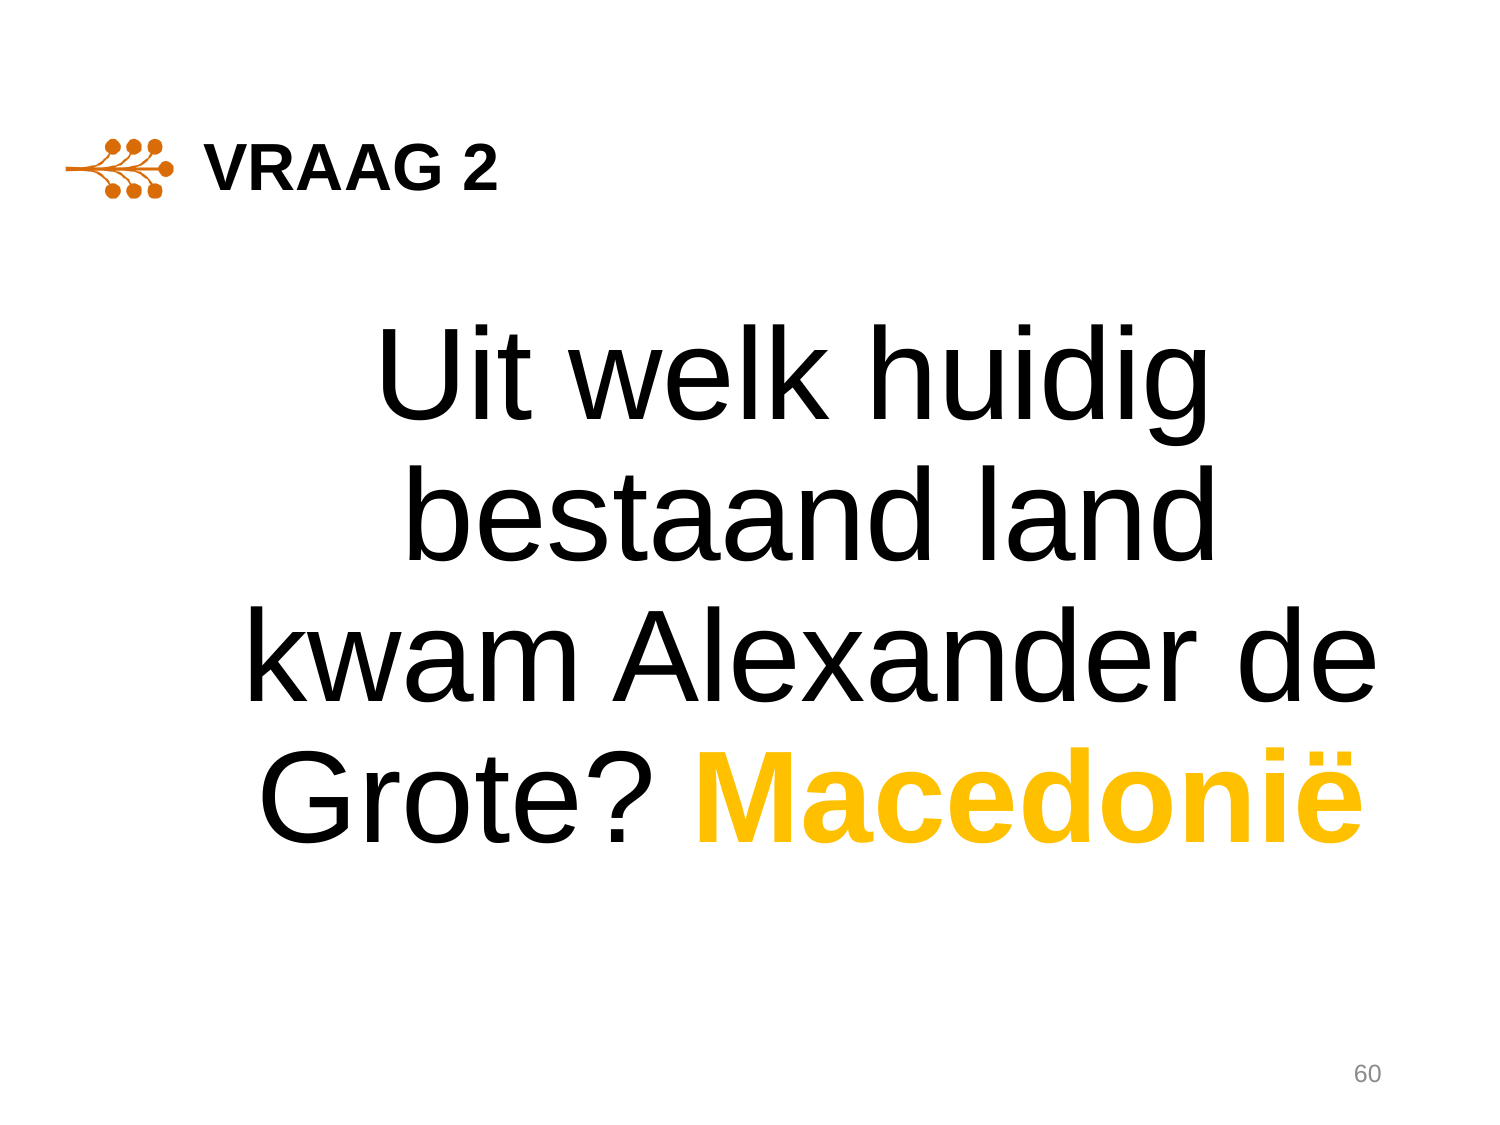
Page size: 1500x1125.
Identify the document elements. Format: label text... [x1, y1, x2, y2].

picture [65, 138, 174, 199]
slide_number 60 [1059, 1042, 1397, 1103]
title Vraag 2 [188, 59, 1397, 278]
list Uit welk huidig bestaand land kwam Alexander de Grote? Macedonië [190, 299, 1397, 1014]
